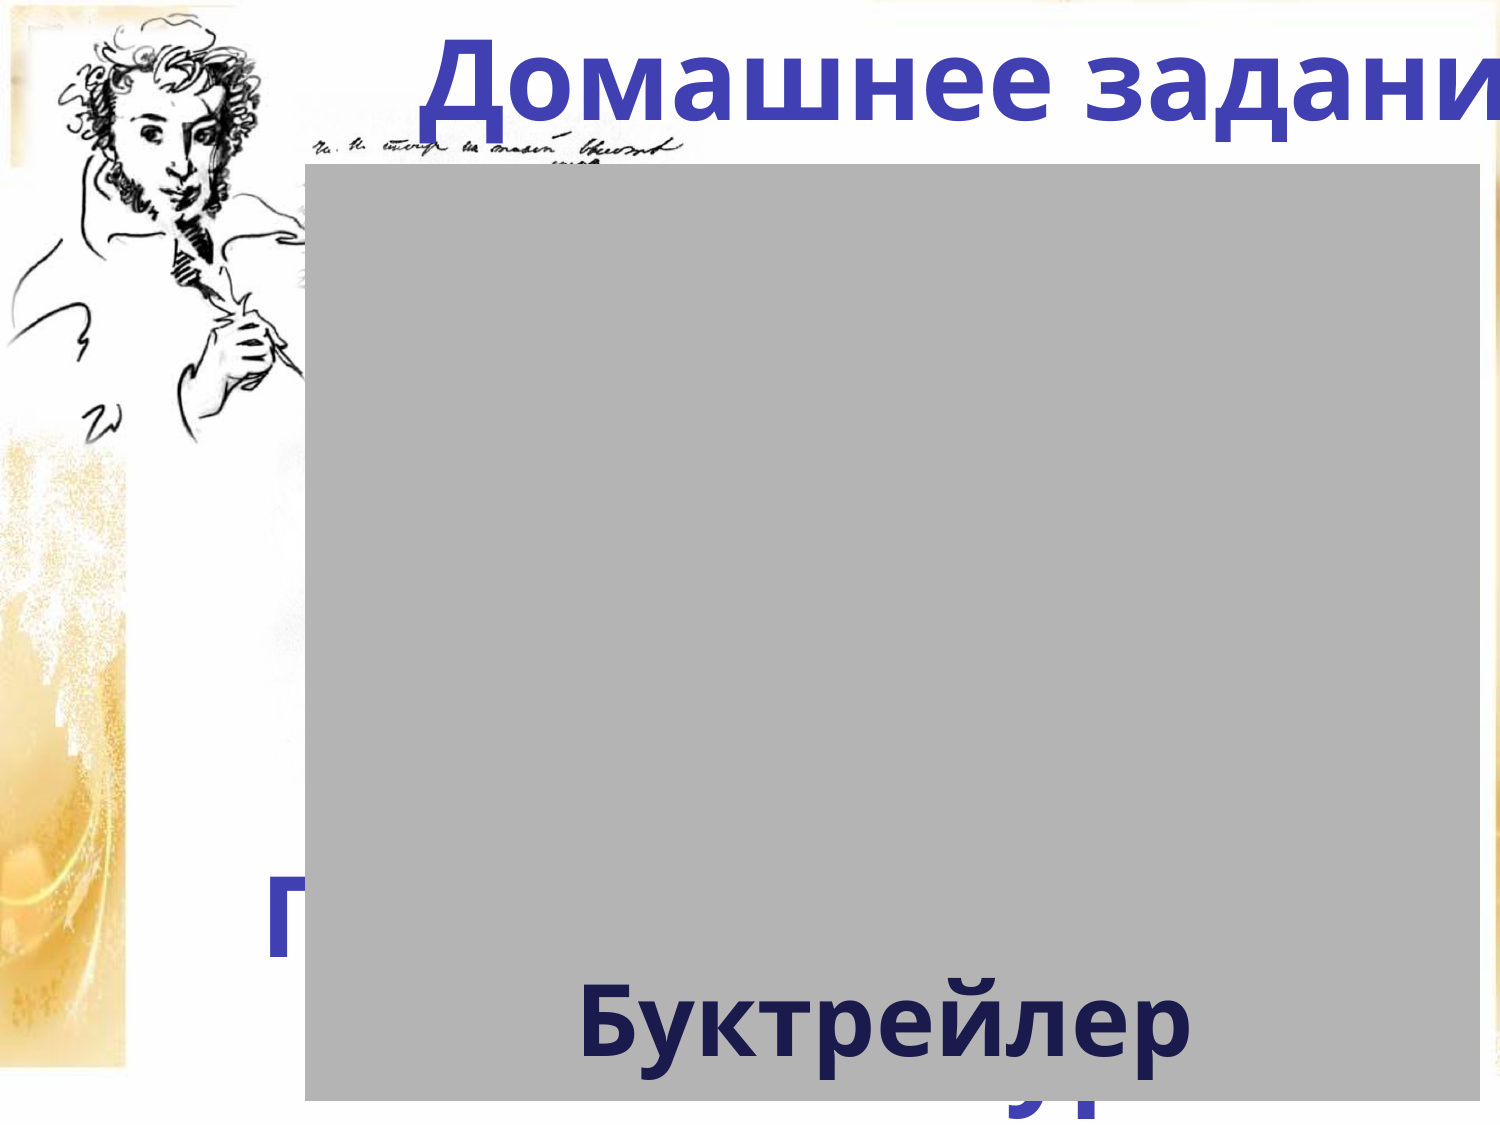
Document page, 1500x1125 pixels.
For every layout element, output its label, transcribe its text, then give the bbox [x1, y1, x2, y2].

text_box Домашнее задание [404, 0, 1500, 150]
picture [0, 0, 1500, 1125]
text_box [304, 163, 1481, 1102]
text_box Приятного чтения! Спасибо за урок! [245, 837, 1393, 1123]
